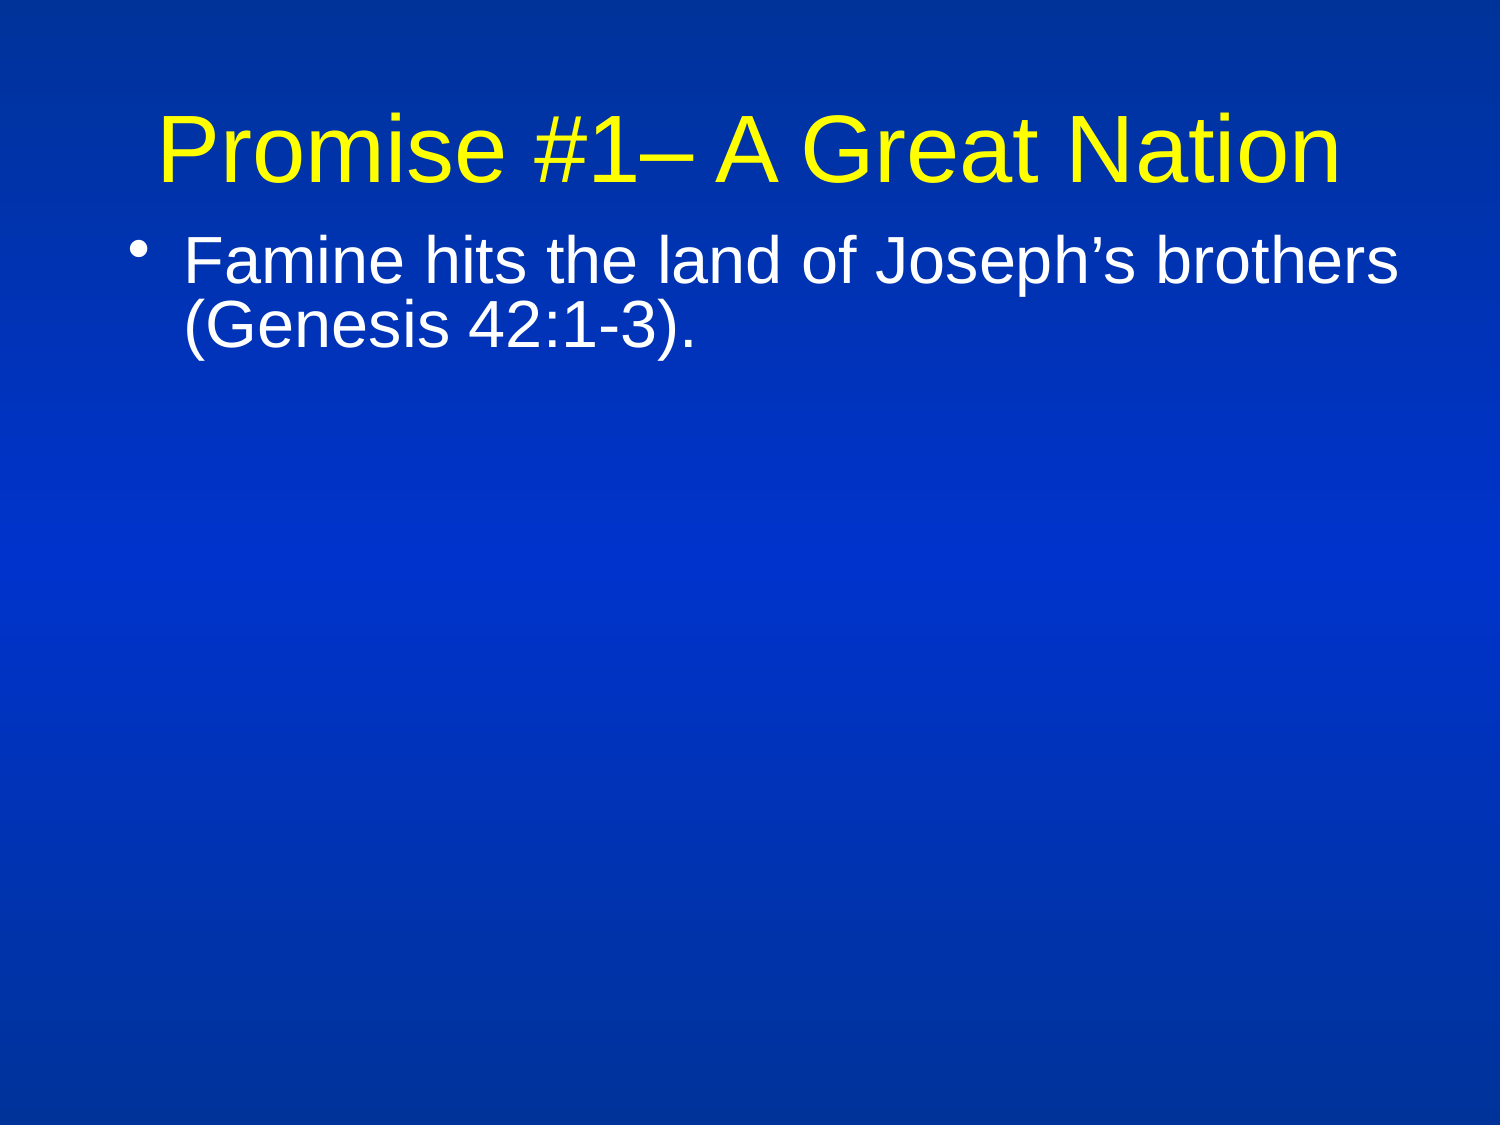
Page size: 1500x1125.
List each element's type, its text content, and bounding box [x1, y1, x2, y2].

list Famine hits the land of Joseph’s brothers (Genesis 42:1-3). [112, 224, 1475, 1088]
title Promise #1– A Great Nation [37, 50, 1463, 238]
